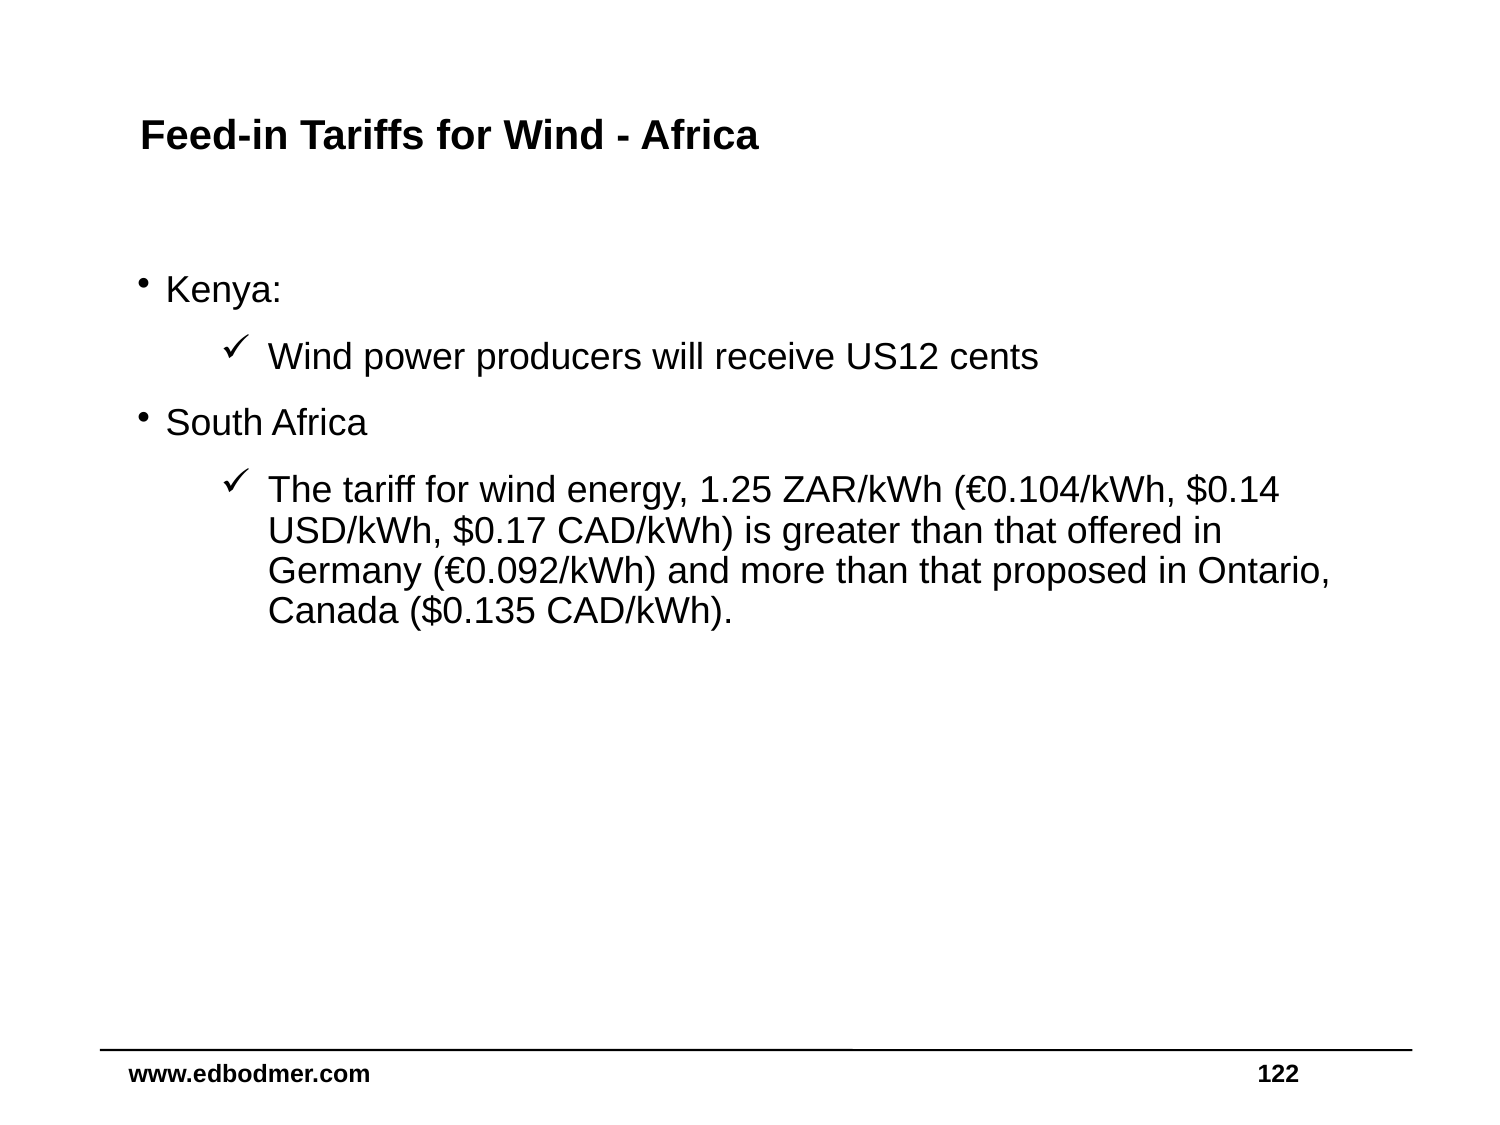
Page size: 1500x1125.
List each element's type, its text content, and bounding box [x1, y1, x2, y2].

list Kenya: Wind power producers will receive US12 cents South Africa The tariff for wind energy, 1.25 ZAR/kWh (€0.104/kWh, $0.14 USD/kWh, $0.17 CAD/kWh) is greater than that offered in Germany (€0.092/kWh) and more than that proposed in Ontario, Canada ($0.135 CAD/kWh). [112, 262, 1401, 1026]
title Feed-in Tariffs for Wind - Africa [124, 99, 1288, 226]
